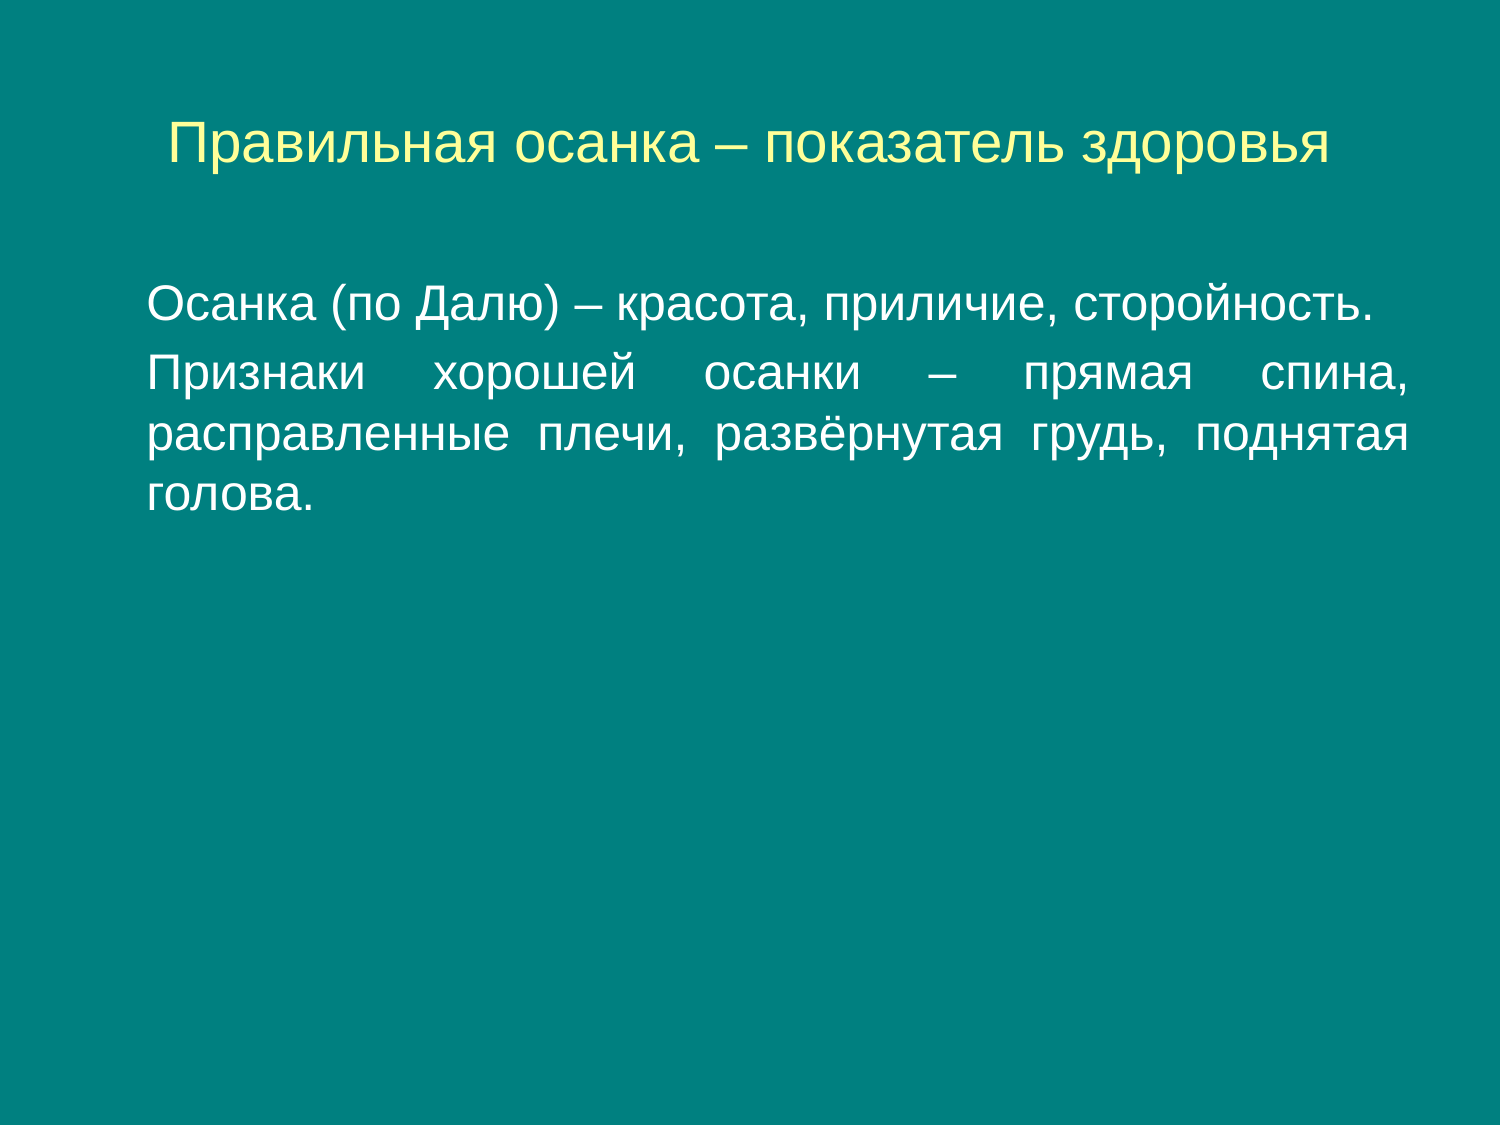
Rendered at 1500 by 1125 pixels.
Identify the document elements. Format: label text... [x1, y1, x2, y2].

title Правильная осанка – показатель здоровья [74, 44, 1426, 233]
list Осанка (по Далю) – красота, приличие, сторойность. Признаки хорошей осанки – прямая спина, расправленные плечи, развёрнутая грудь, поднятая голова. [74, 262, 1426, 1006]
